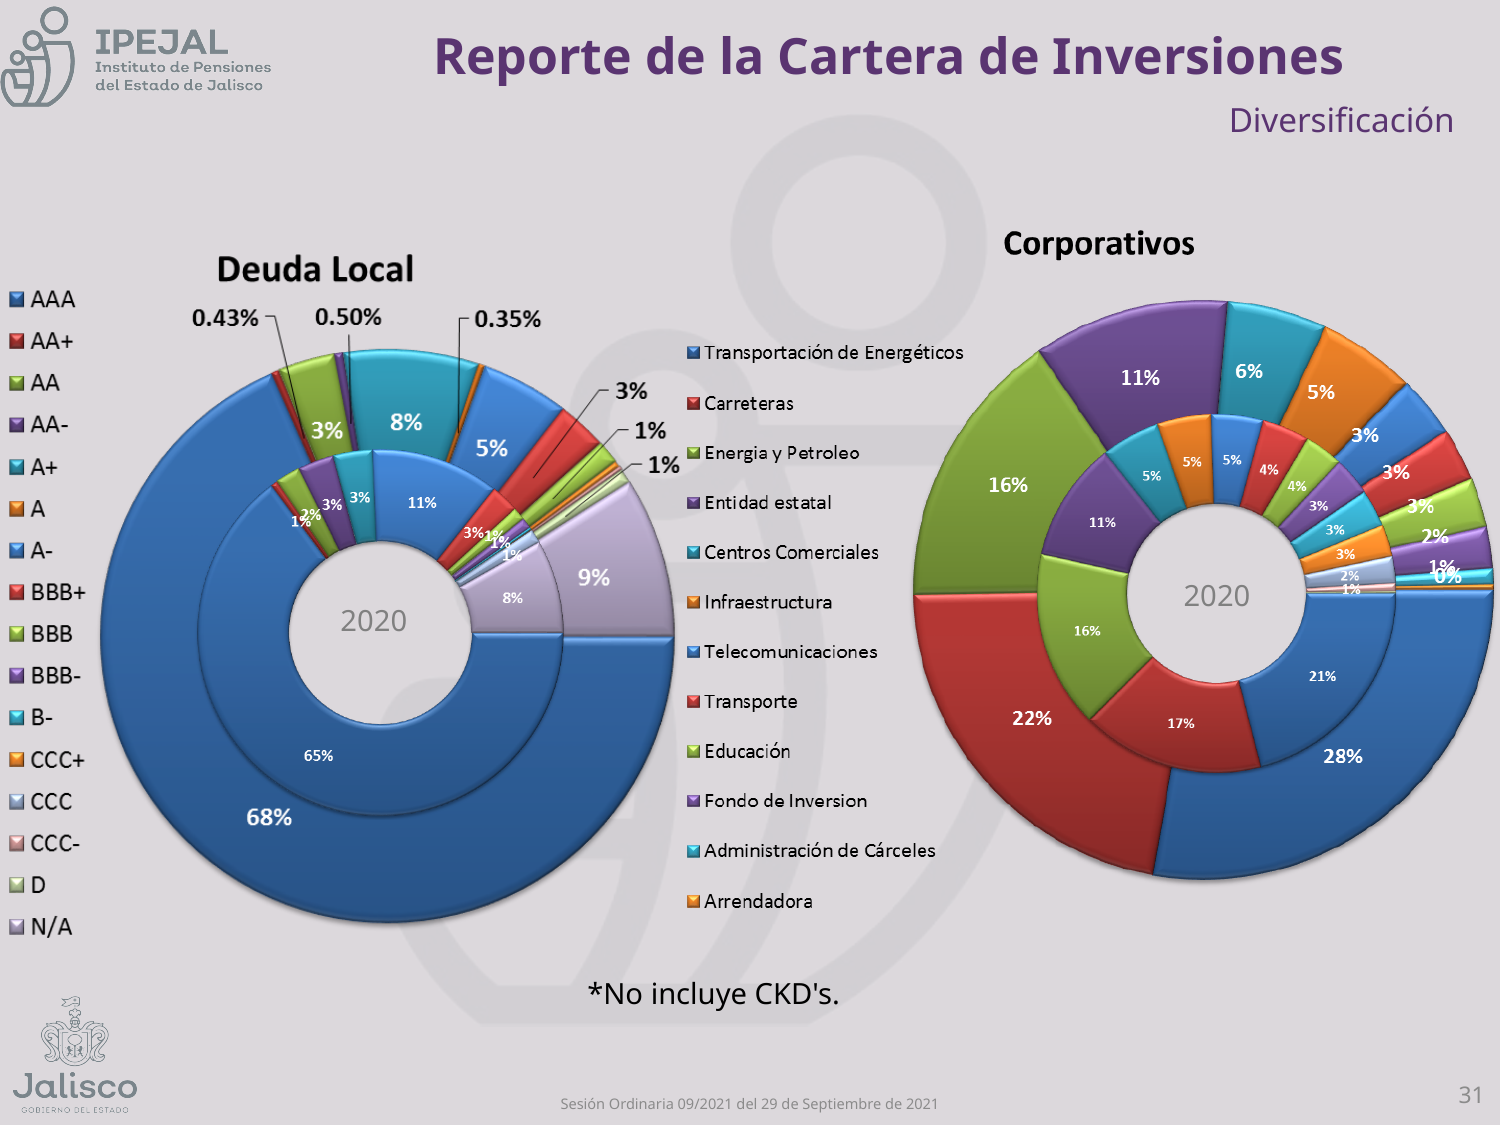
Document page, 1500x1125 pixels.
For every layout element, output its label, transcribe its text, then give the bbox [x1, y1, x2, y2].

text_box *No incluye CKD's. [572, 967, 857, 1018]
text_box Diversificación [277, 92, 1470, 147]
picture [0, 215, 1500, 955]
slide_number 31 [1411, 1066, 1500, 1125]
picture [0, 6, 271, 107]
picture [0, 988, 166, 1125]
text_box Reporte de la Cartera de Inversiones [277, 23, 1500, 149]
footer Sesión Ordinaria 09/2021 del 29 de Septiembre de 2021 [472, 1074, 1028, 1125]
